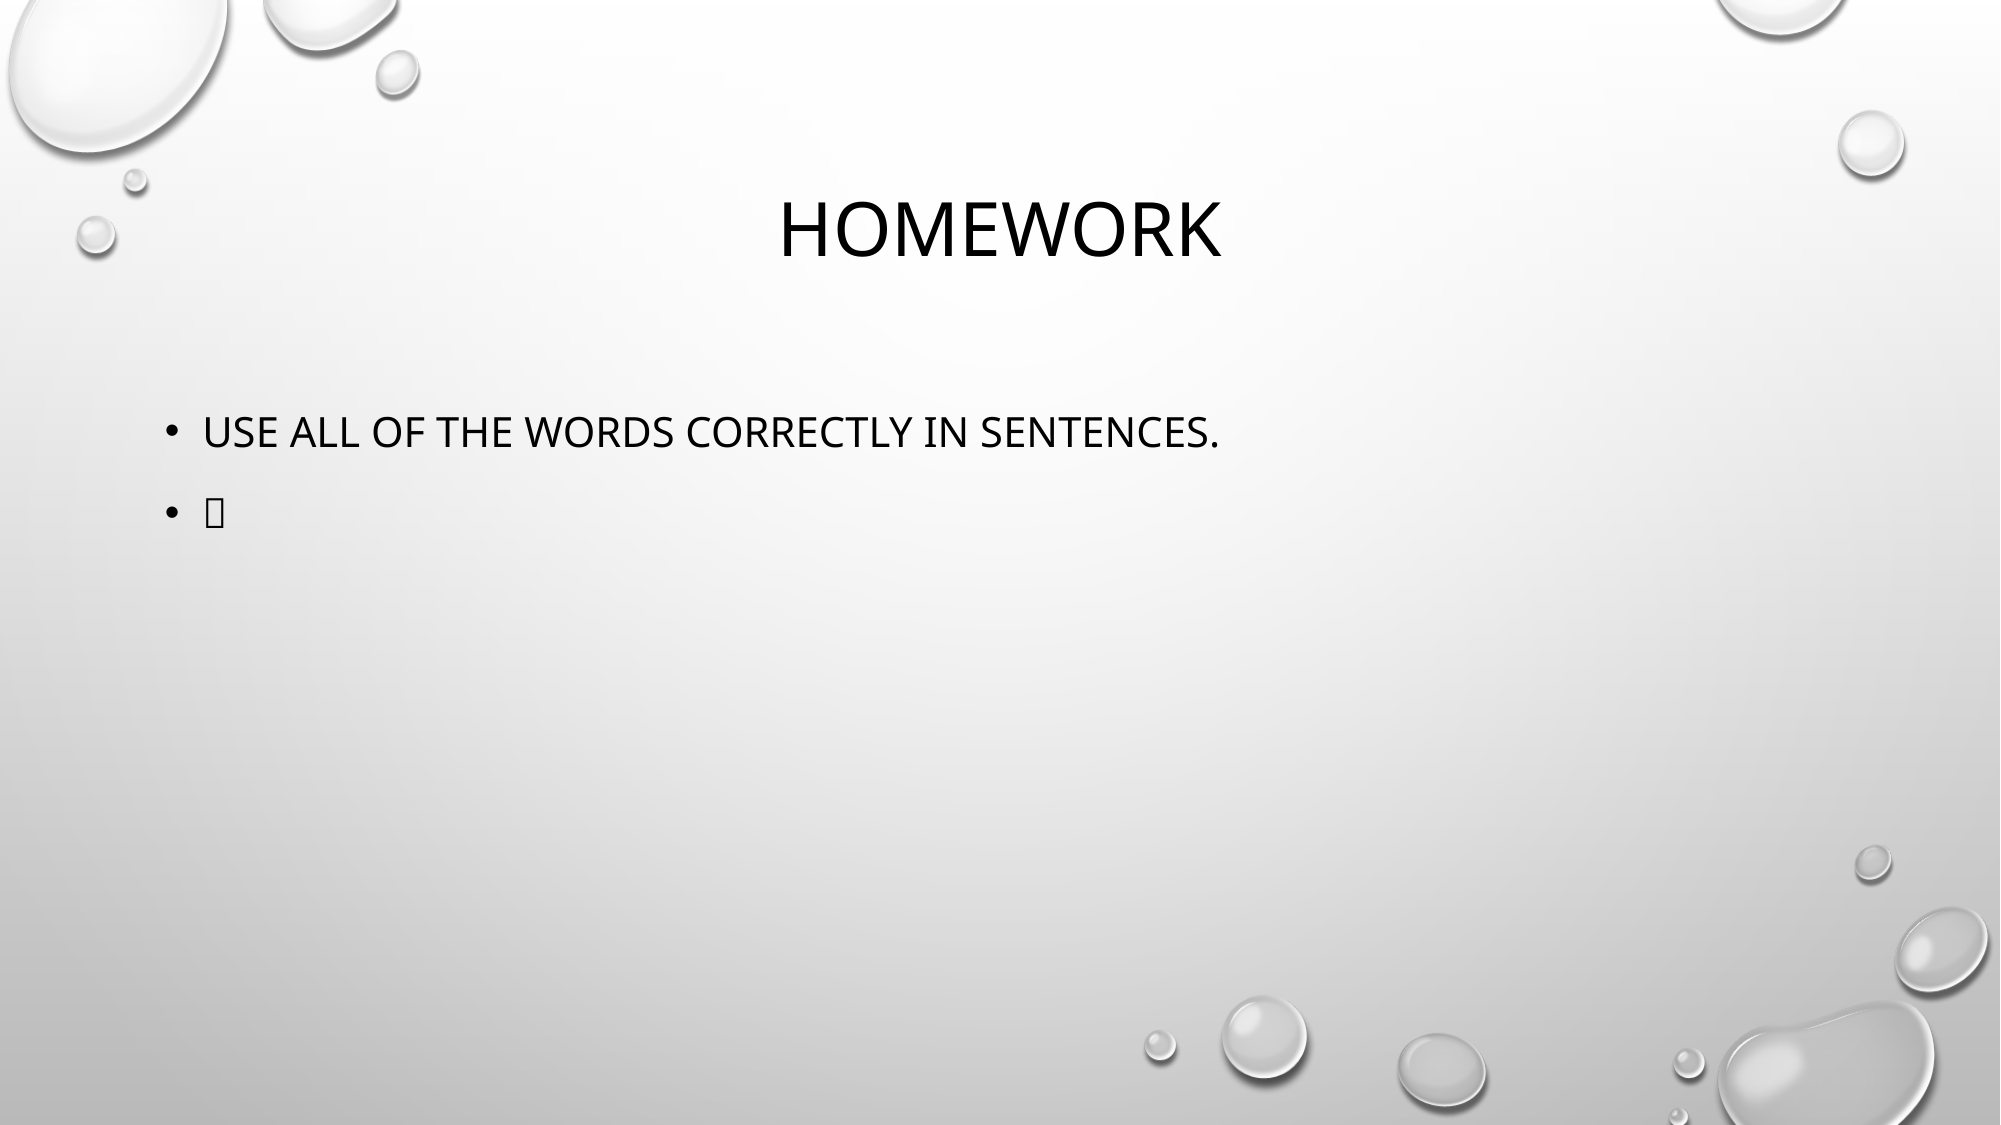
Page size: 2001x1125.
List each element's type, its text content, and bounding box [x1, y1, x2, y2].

picture [0, 0, 2000, 1125]
title Homework [149, 101, 1851, 364]
list Use all of the words correctly in sentences.  [149, 388, 1850, 950]
